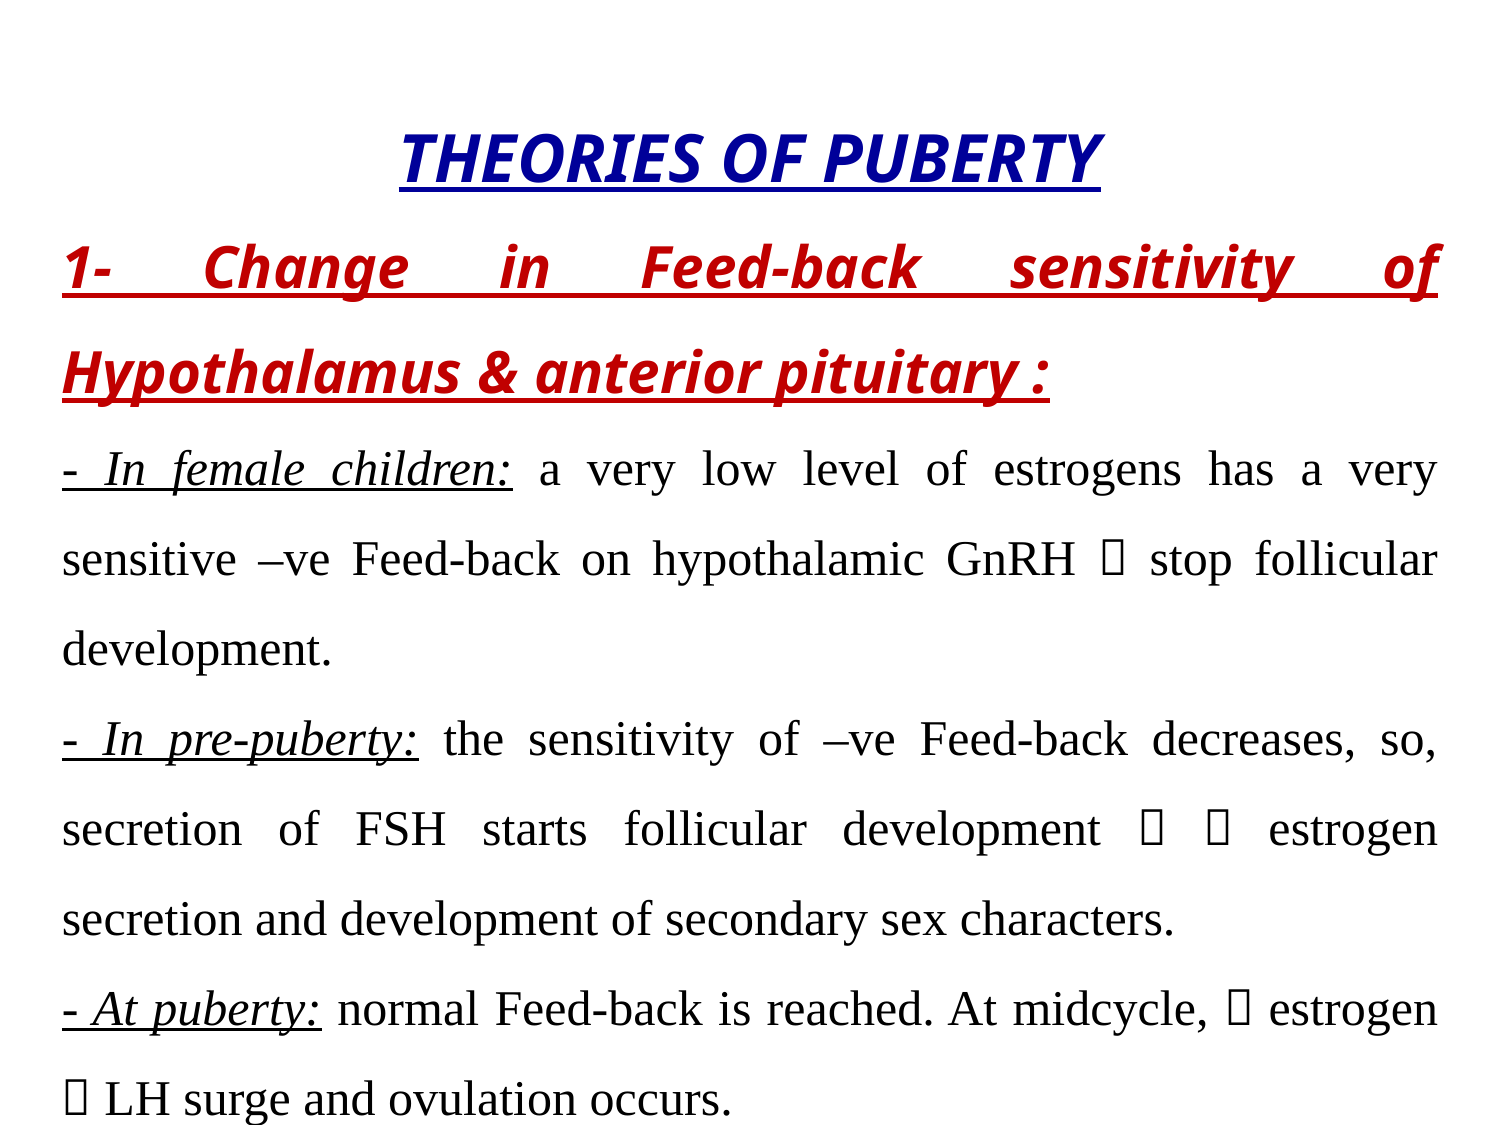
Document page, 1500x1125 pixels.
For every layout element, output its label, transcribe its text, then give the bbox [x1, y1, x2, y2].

text_box THEORIES OF PUBERTY 1- Change in Feed-back sensitivity of Hypothalamus & anterior pituitary : - In female children: a very low level of estrogens has a very sensitive –ve Feed-back on hypothalamic GnRH  stop follicular development. - In pre-puberty: the sensitivity of –ve Feed-back decreases, so, secretion of FSH starts follicular development   estrogen secretion and development of secondary sex characters. - At puberty: normal Feed-back is reached. At midcycle,  estrogen  LH surge and ovulation occurs. [46, 67, 1454, 1125]
